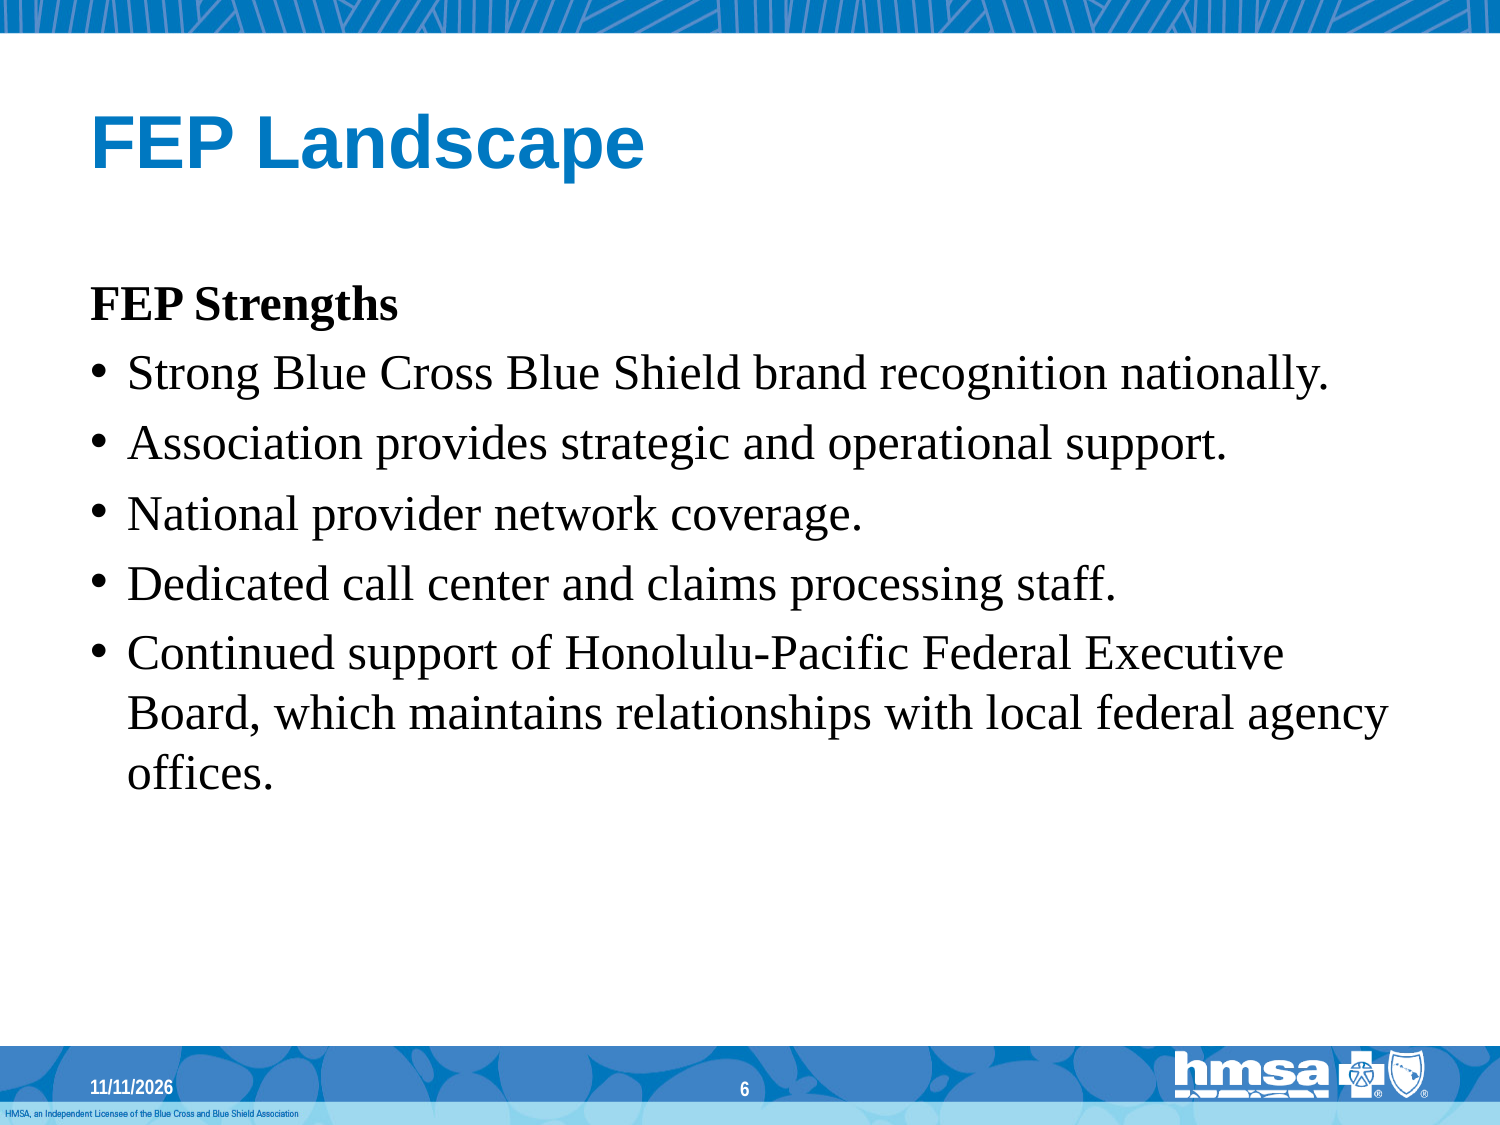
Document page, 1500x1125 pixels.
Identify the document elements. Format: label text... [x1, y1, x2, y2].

picture [0, 1046, 1500, 1125]
picture [0, 0, 1500, 34]
slide_number 6 [725, 1064, 1075, 1113]
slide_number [75, 1059, 425, 1113]
title FEP Landscape [75, 45, 1425, 233]
list FEP Strengths Strong Blue Cross Blue Shield brand recognition nationally. Association provides strategic and operational support. National provider network coverage. Dedicated call center and claims processing staff. Continued support of Honolulu-Pacific Federal Executive Board, which maintains relationships with local federal agency offices. [75, 262, 1425, 1005]
